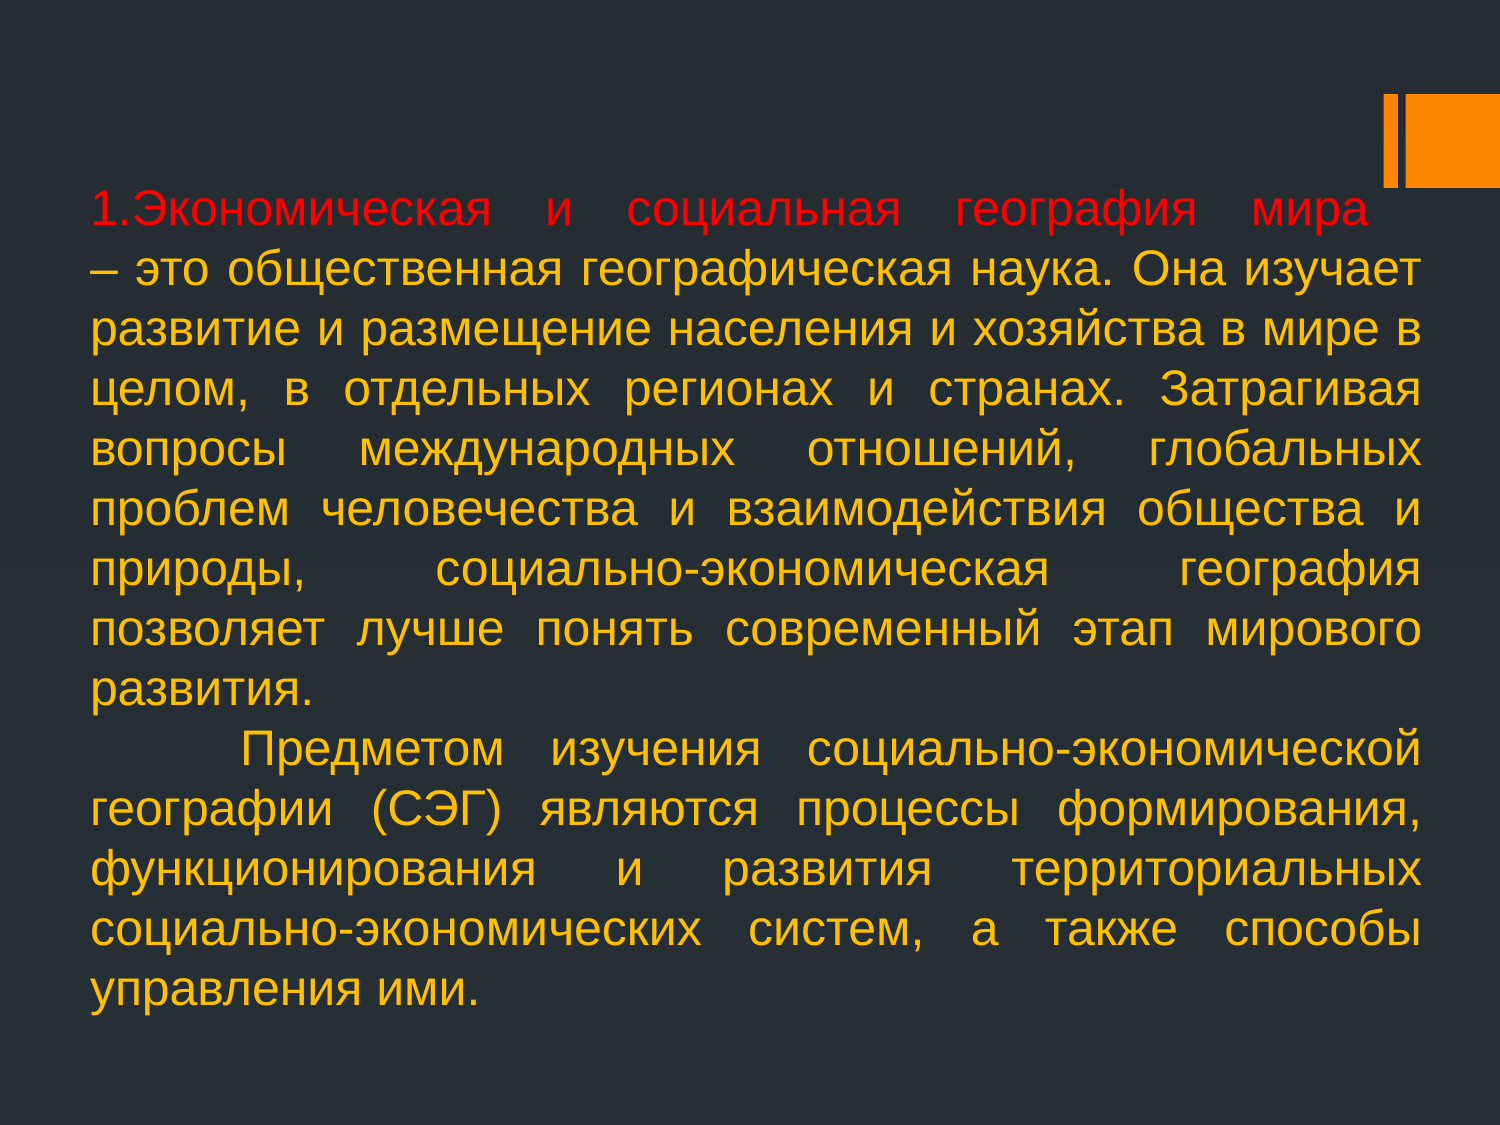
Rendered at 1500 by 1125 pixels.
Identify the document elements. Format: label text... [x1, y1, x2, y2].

title 1.Экономическая и социальная география мира – это общественная географическая наука. Она изучает развитие и размещение населения и хозяйства в мире в целом, в отдельных регионах и странах. Затрагивая вопросы международных отношений, глобальных проблем человечества и взаимодействия общества и природы, социально-экономическая география позволяет лучше понять современный этап мирового развития. Предметом изучения социально-экономической географии (СЭГ) являются процессы формирования, функционирования и развития территориальных социально-экономических систем, а также способы управления ими. [75, 137, 1438, 1024]
subtitle [75, 656, 1436, 1071]
